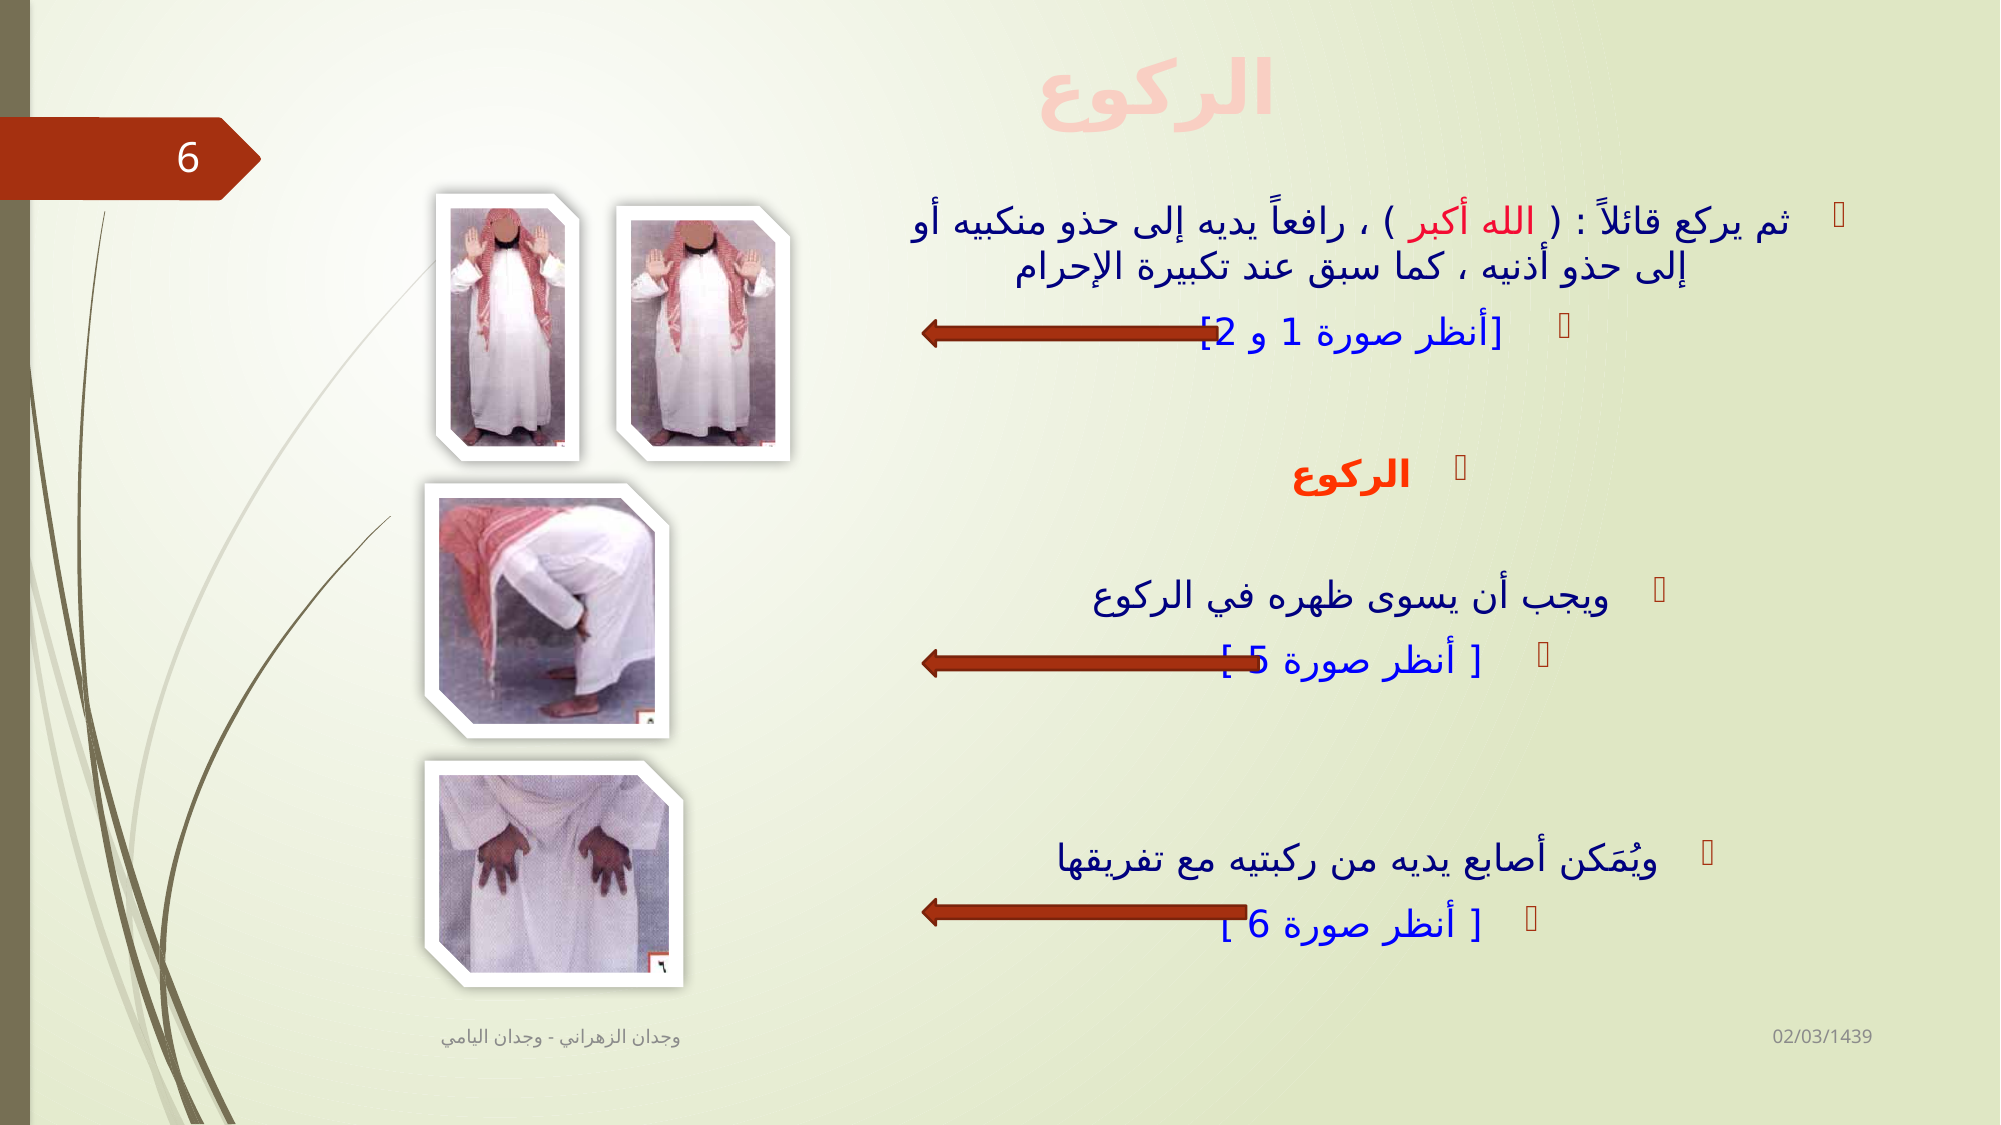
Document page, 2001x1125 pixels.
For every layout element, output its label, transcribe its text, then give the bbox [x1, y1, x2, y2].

title الركوع [425, 32, 1888, 190]
picture [431, 490, 663, 732]
slide_number 6 [87, 129, 216, 190]
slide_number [1699, 1005, 1888, 1067]
text_box [921, 648, 1260, 678]
footer وجدان الزهراني - وجدان اليامي [425, 1006, 1676, 1067]
picture [443, 200, 573, 454]
picture [623, 212, 783, 454]
text_box [921, 319, 1219, 348]
picture [431, 767, 677, 981]
text_box [921, 897, 1248, 927]
list ثم يركع قائلاً : ( الله أكبر ) ، رافعاً يديه إلى حذو منكبيه أو إلى حذو أذنيه ، كما سبق عند تكبيرة الإحرام [أنظر صورة 1 و 2] الركوع ويجب أن يسوى ظهره في الركوع [ أنظر صورة 5 ] ويُمَكن أصابع يديه من ركبتيه مع تفريقها [ أنظر صورة 6 ] [871, 189, 1888, 970]
